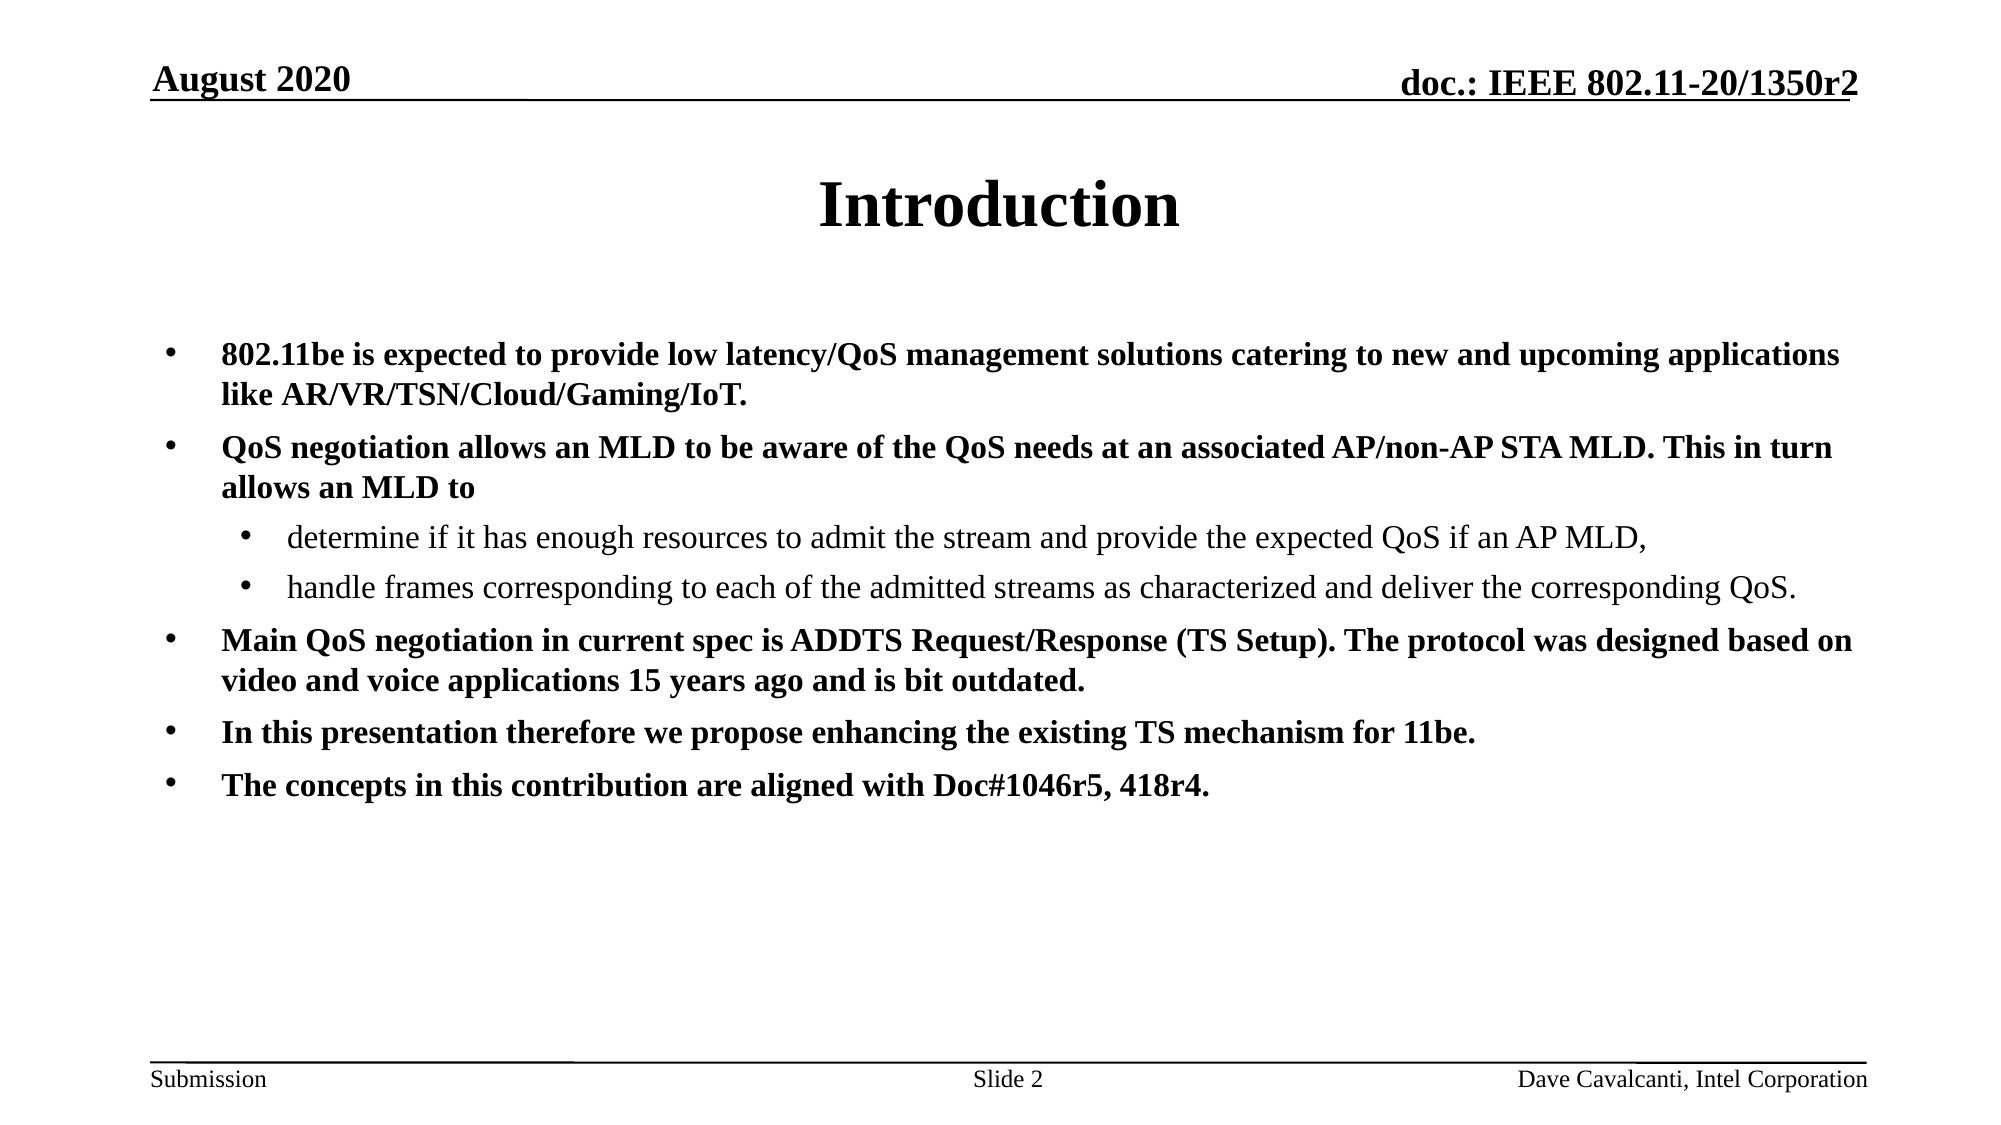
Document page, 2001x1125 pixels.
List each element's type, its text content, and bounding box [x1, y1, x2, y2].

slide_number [152, 54, 563, 100]
slide_number Slide 2 [950, 1061, 1067, 1123]
footer Dave Cavalcanti, Intel Corporation [1171, 1061, 1869, 1093]
list 802.11be is expected to provide low latency/QoS management solutions catering to new and upcoming applications like AR/VR/TSN/Cloud/Gaming/IoT. QoS negotiation allows an MLD to be aware of the QoS needs at an associated AP/non-AP STA MLD. This in turn allows an MLD to determine if it has enough resources to admit the stream and provide the expected QoS if an AP MLD, handle frames corresponding to each of the admitted streams as characterized and deliver the corresponding QoS. Main QoS negotiation in current spec is ADDTS Request/Response (TS Setup). The protocol was designed based on video and voice applications 15 years ago and is bit outdated. In this presentation therefore we propose enhancing the existing TS mechanism for 11be. The concepts in this contribution are aligned with Doc#1046r5, 418r4. [149, 324, 1901, 1000]
title Introduction [149, 112, 1850, 288]
